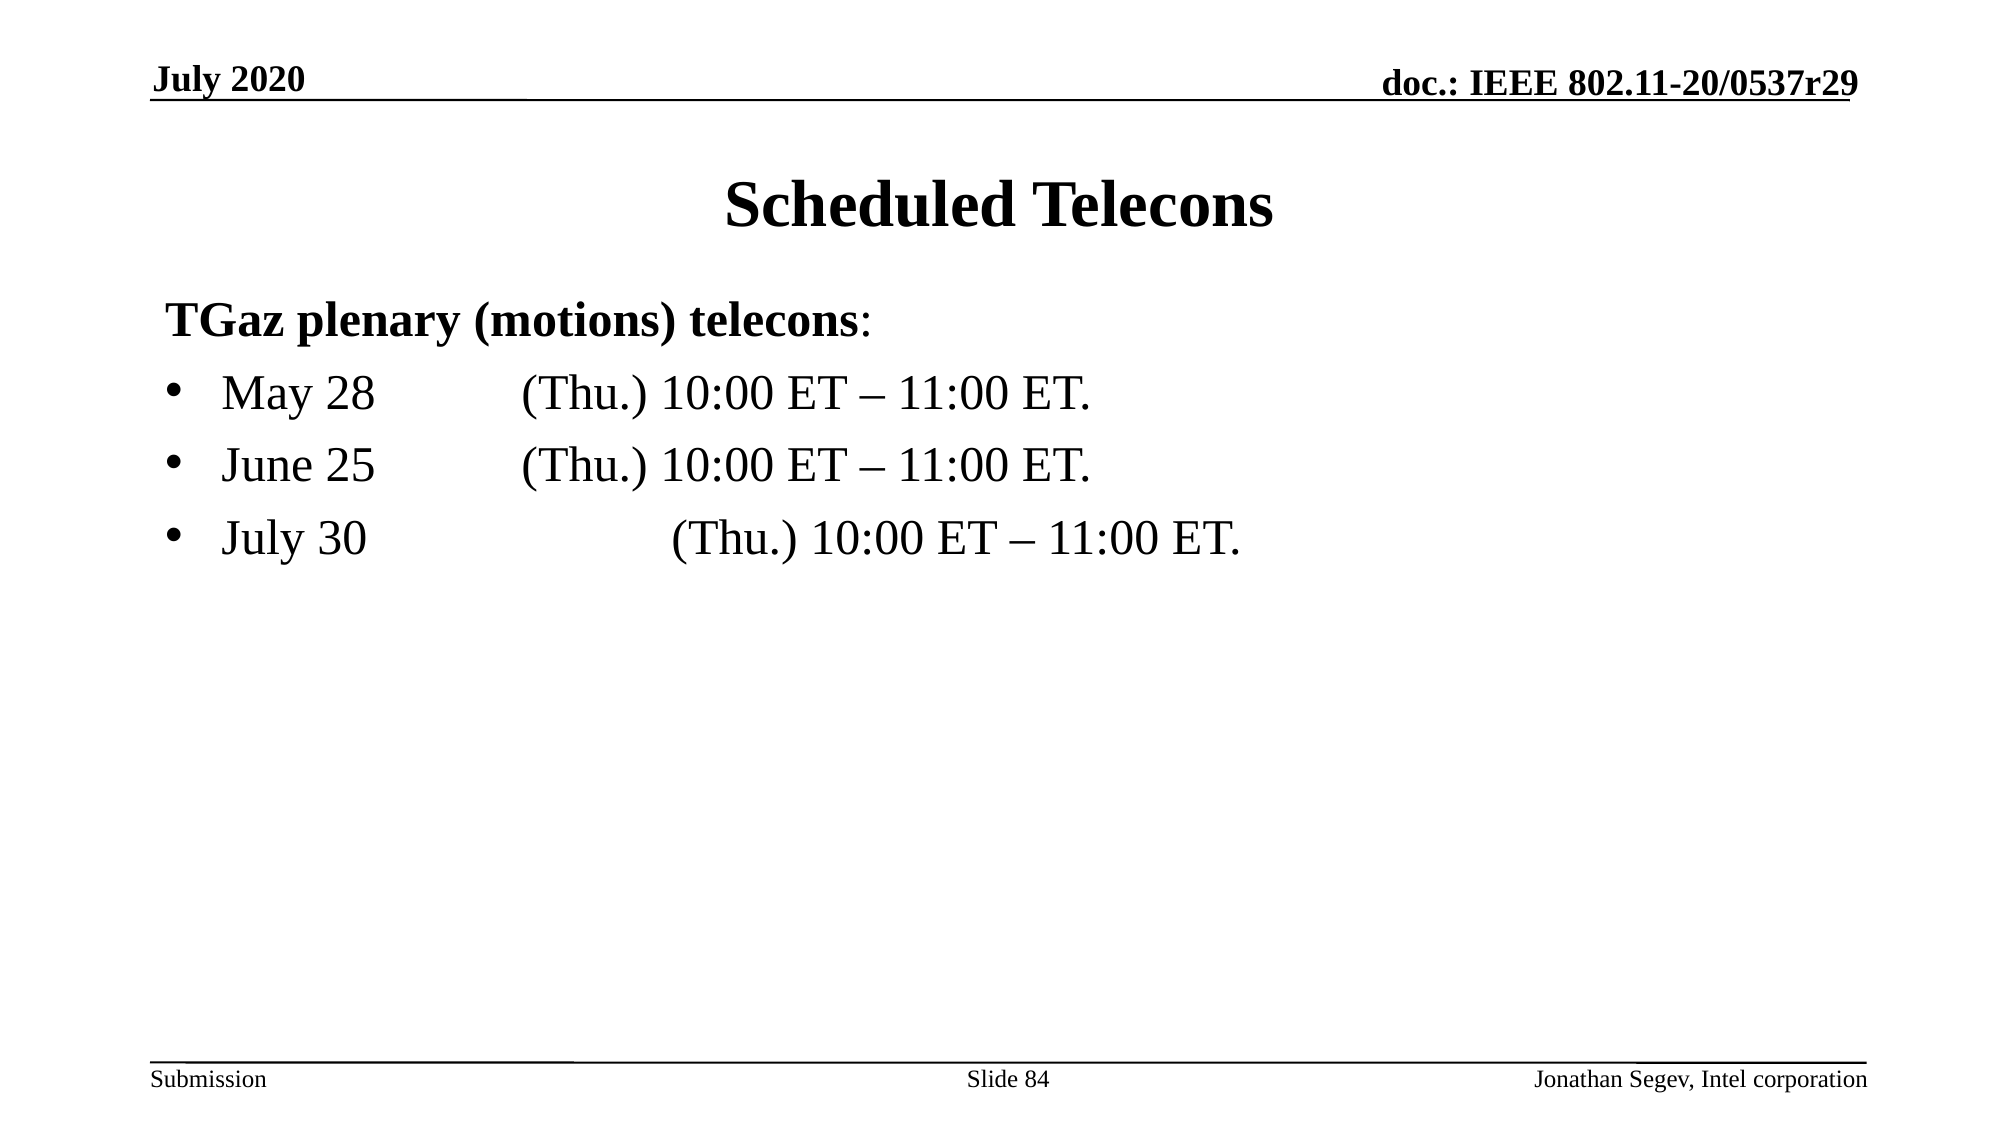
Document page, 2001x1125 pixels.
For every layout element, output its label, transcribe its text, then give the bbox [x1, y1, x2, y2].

slide_number Slide 84 [950, 1061, 1067, 1123]
title Scheduled Telecons [149, 112, 1850, 278]
list TGaz plenary (motions) telecons: May 28 (Thu.) 10:00 ET – 11:00 ET. June 25 (Thu.) 10:00 ET – 11:00 ET. July 30 (Thu.) 10:00 ET – 11:00 ET. [149, 278, 1850, 670]
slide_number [152, 54, 563, 100]
footer Jonathan Segev, Intel corporation [1171, 1061, 1869, 1093]
